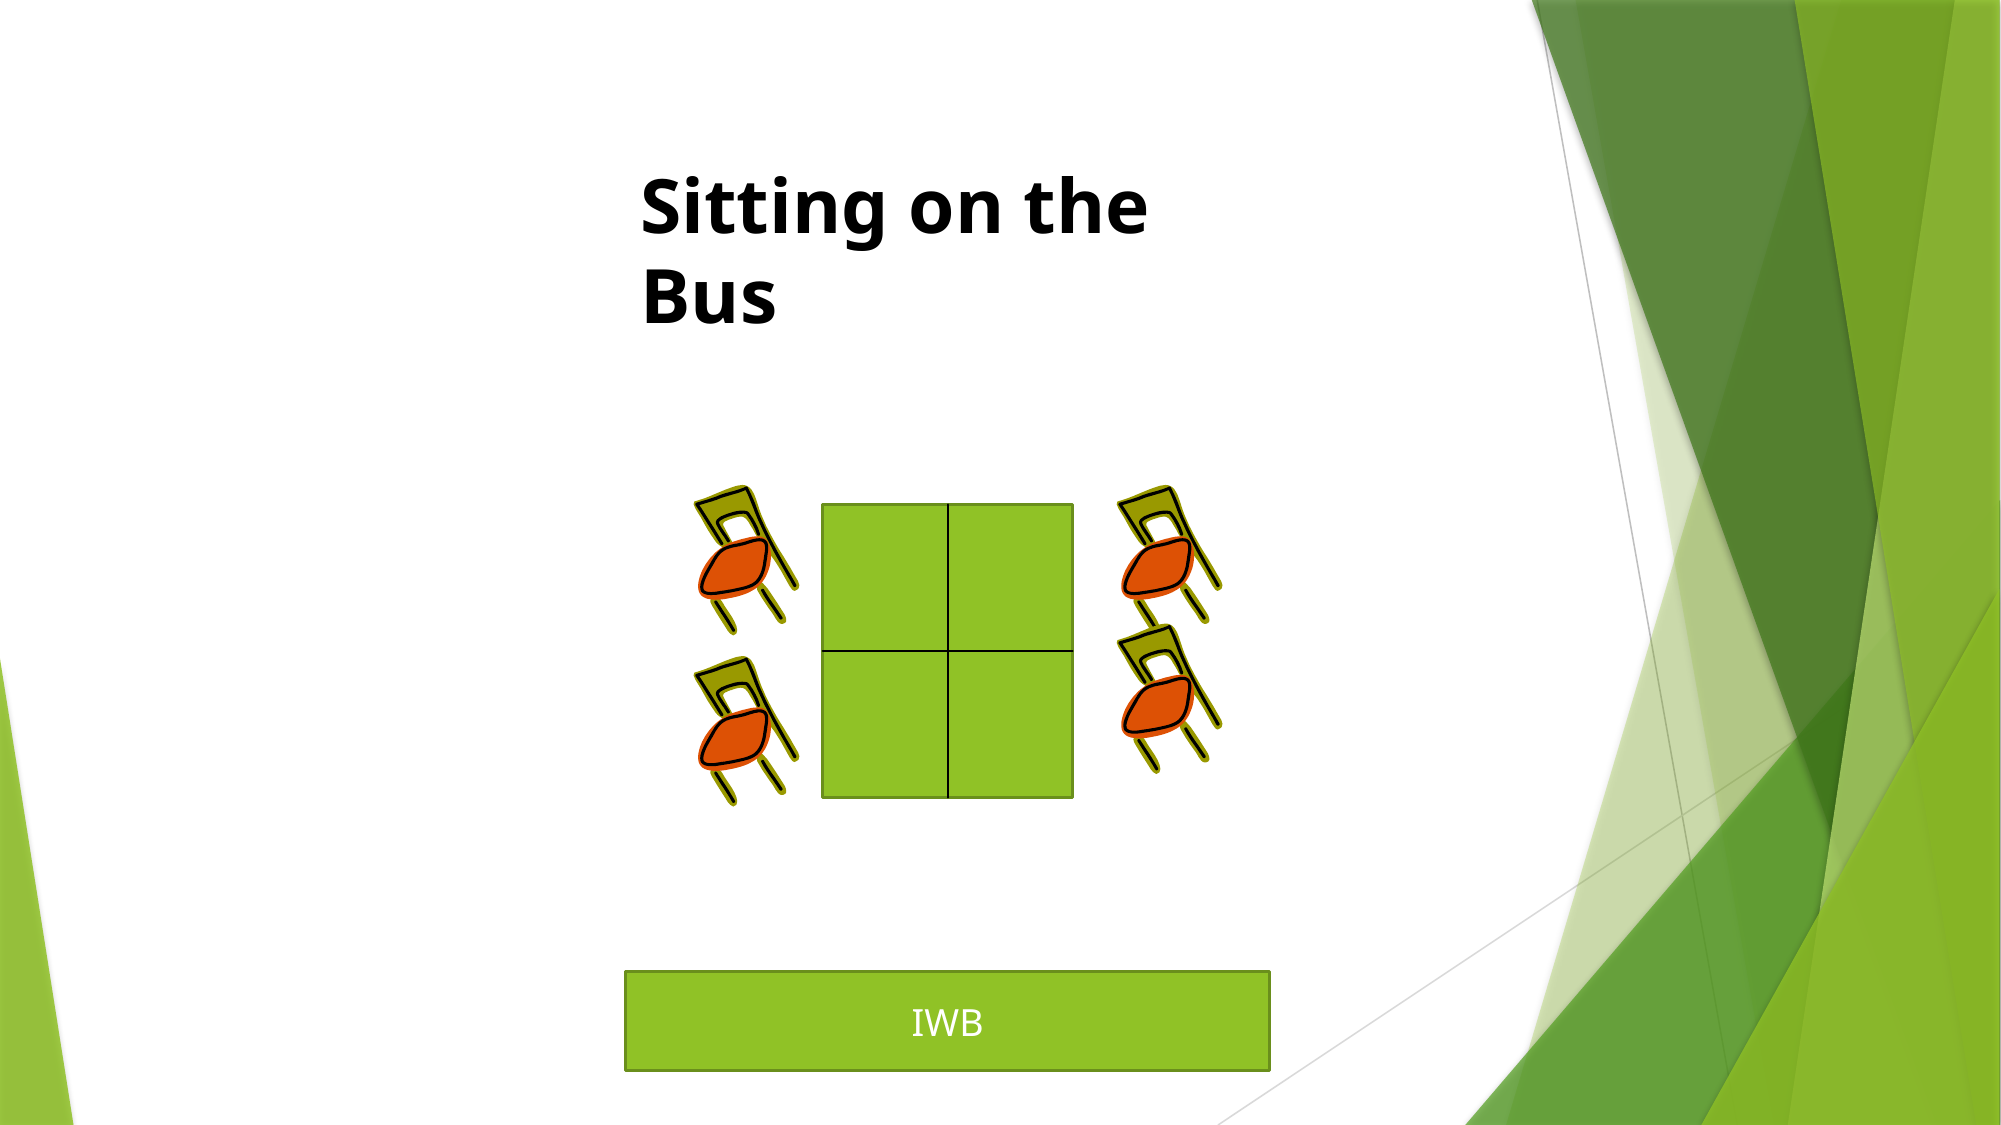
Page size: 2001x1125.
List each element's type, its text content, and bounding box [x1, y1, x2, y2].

picture [1104, 488, 1214, 782]
text_box IWB [624, 970, 1271, 1072]
text_box [821, 503, 947, 650]
text_box [954, 659, 1074, 799]
text_box [821, 658, 941, 799]
text_box Sitting on the Bus [625, 151, 1312, 347]
text_box [949, 503, 1074, 650]
picture [681, 659, 791, 814]
picture [681, 488, 791, 643]
